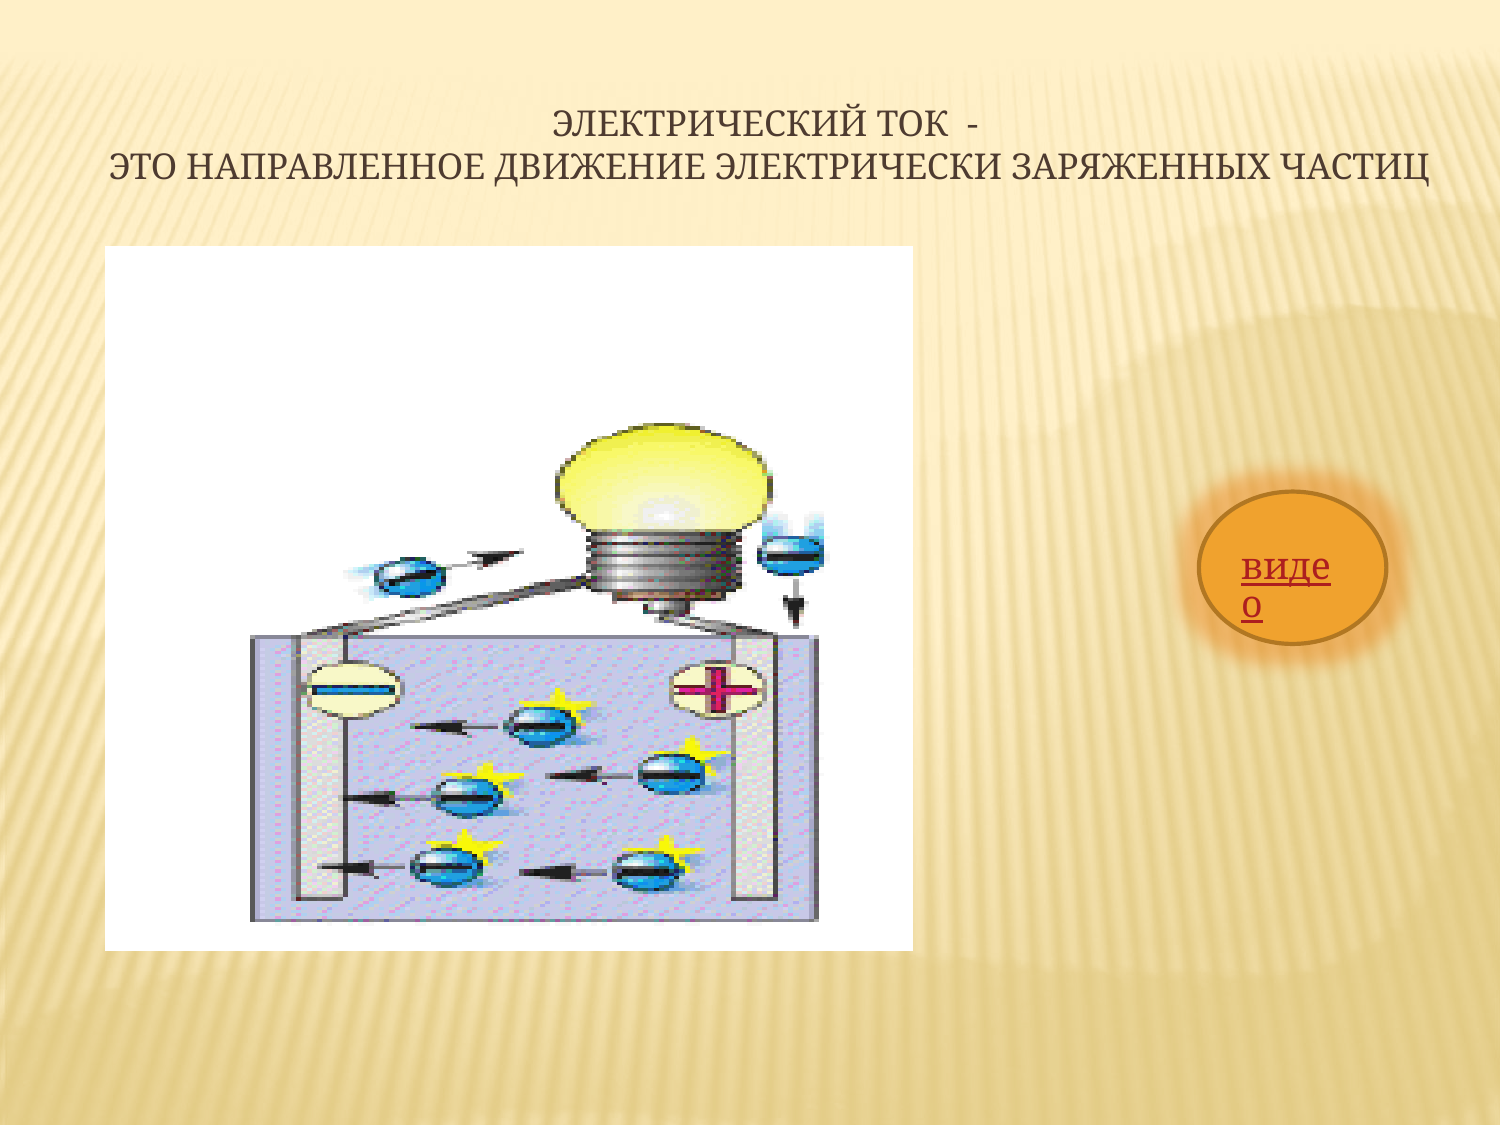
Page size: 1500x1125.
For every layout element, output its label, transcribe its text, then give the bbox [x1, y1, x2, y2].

title Электрический ток - это направленное движение электрически заряженных частиц [75, 75, 1465, 213]
picture [105, 245, 913, 952]
text_box видео [1196, 489, 1389, 647]
